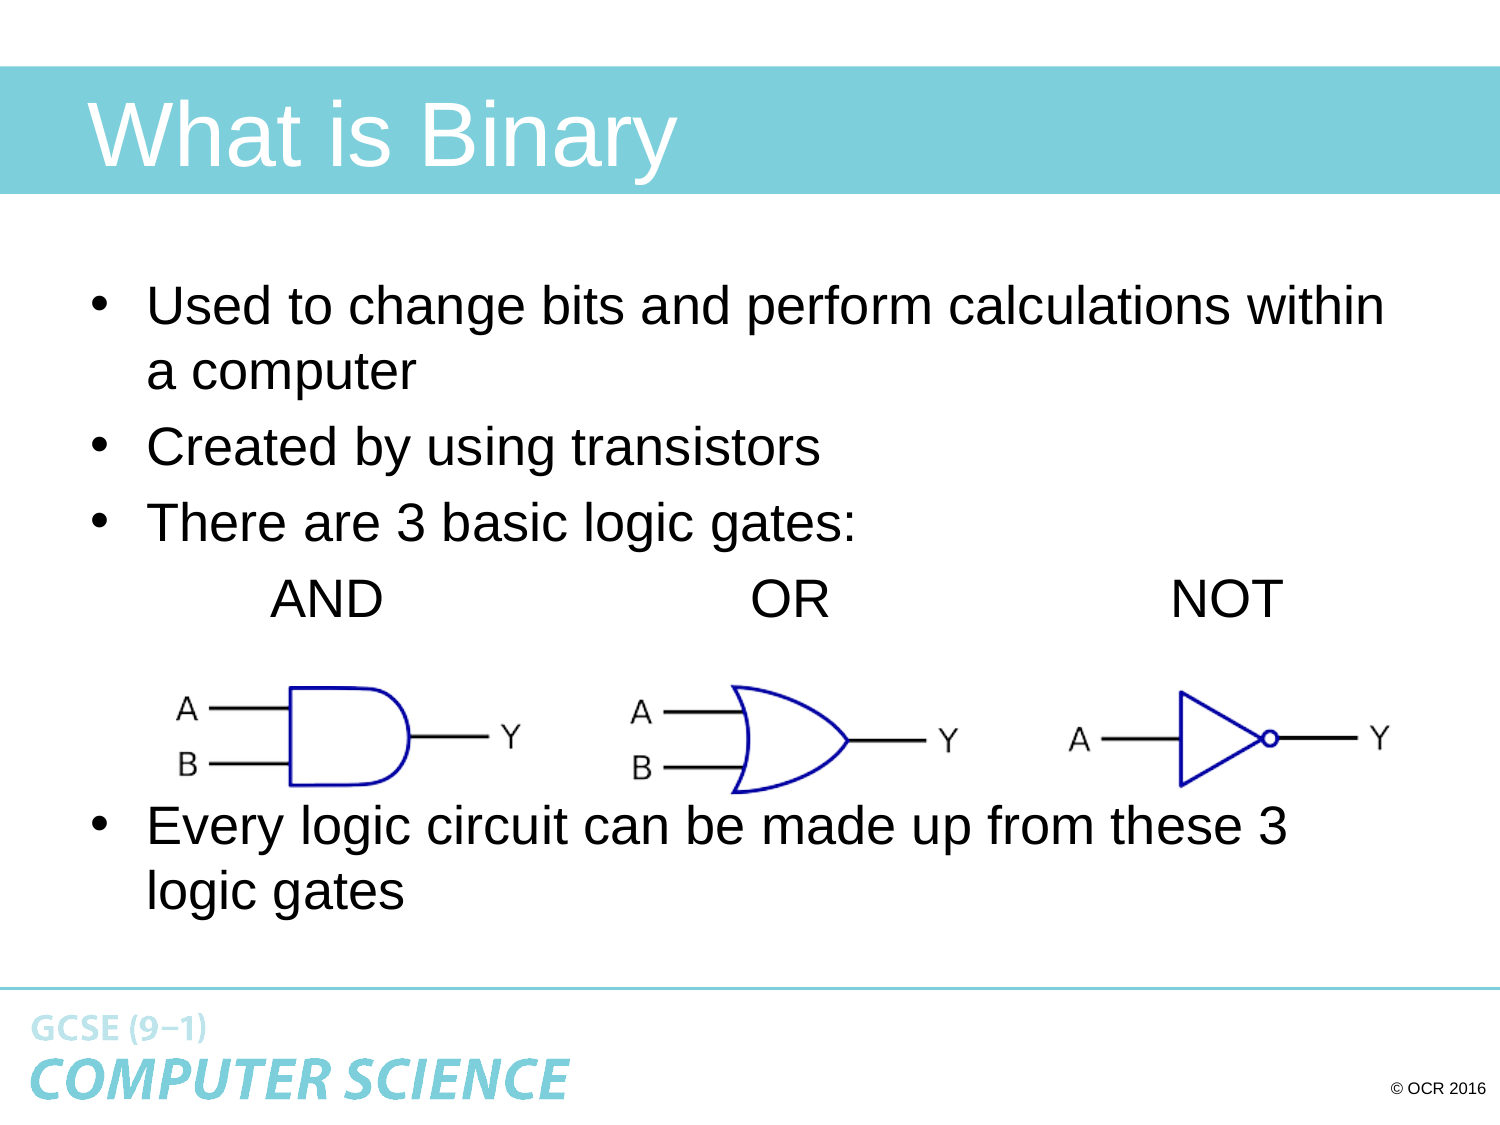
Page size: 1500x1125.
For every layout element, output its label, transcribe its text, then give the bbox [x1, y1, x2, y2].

picture [175, 685, 536, 795]
list Used to change bits and perform calculations within a computer Created by using transistors There are 3 basic logic gates: AND OR NOT Every logic circuit can be made up from these 3 logic gates [75, 262, 1425, 965]
title What is Binary [0, 66, 1500, 194]
picture [0, 987, 1500, 1124]
picture [619, 681, 966, 799]
picture [1056, 681, 1403, 799]
